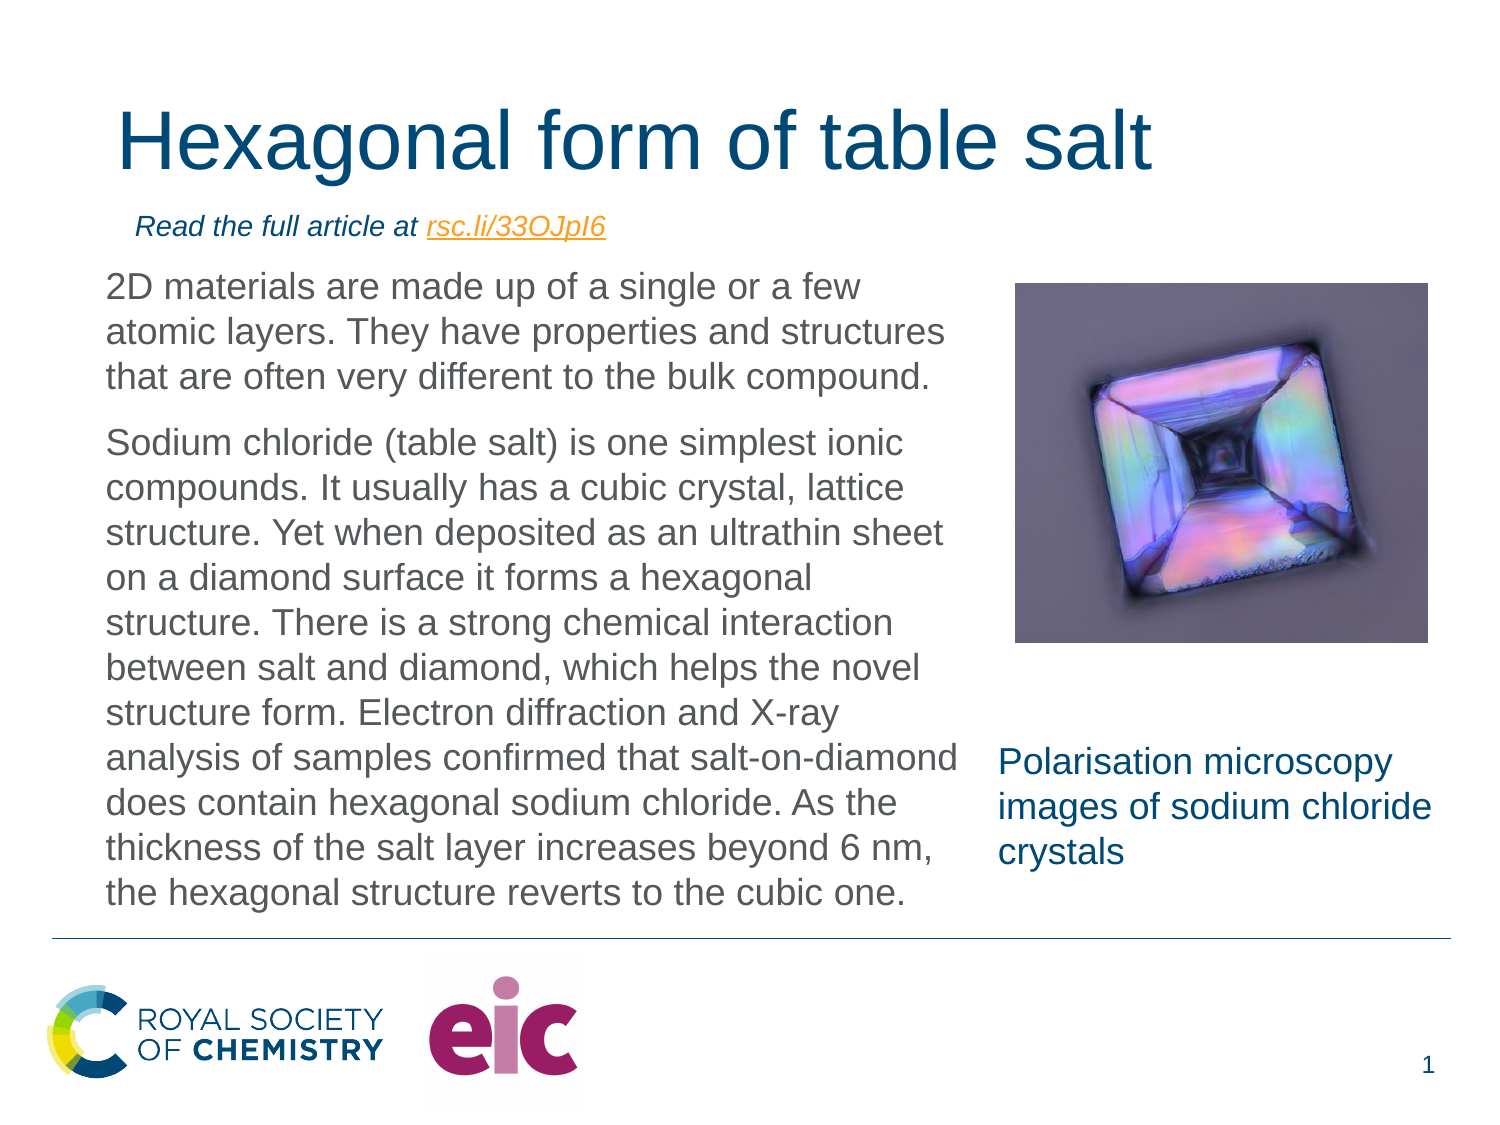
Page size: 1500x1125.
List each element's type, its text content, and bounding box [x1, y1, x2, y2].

list 2D materials are made up of a single or a few atomic layers. They have properties and structures that are often very different to the bulk compound. Sodium chloride (table salt) is one simplest ionic compounds. It usually has a cubic crystal, lattice structure. Yet when deposited as an ultrathin sheet on a diamond surface it forms a hexagonal structure. There is a strong chemical interaction between salt and diamond, which helps the novel structure form. Electron diffraction and X-ray analysis of samples confirmed that salt-on-diamond does contain hexagonal sodium chloride. As the thickness of the salt layer increases beyond 6 nm, the hexagonal structure reverts to the cubic one. [90, 254, 995, 955]
picture [0, 938, 583, 1125]
picture [1015, 283, 1428, 643]
text_box Polarisation microscopy images of sodium chloride crystals [983, 729, 1451, 880]
text_box Read the full article at rsc.li/33OJpI6 [119, 200, 1267, 250]
title Hexagonal form of table salt [101, 33, 1396, 251]
slide_number 1 [1113, 1033, 1451, 1094]
